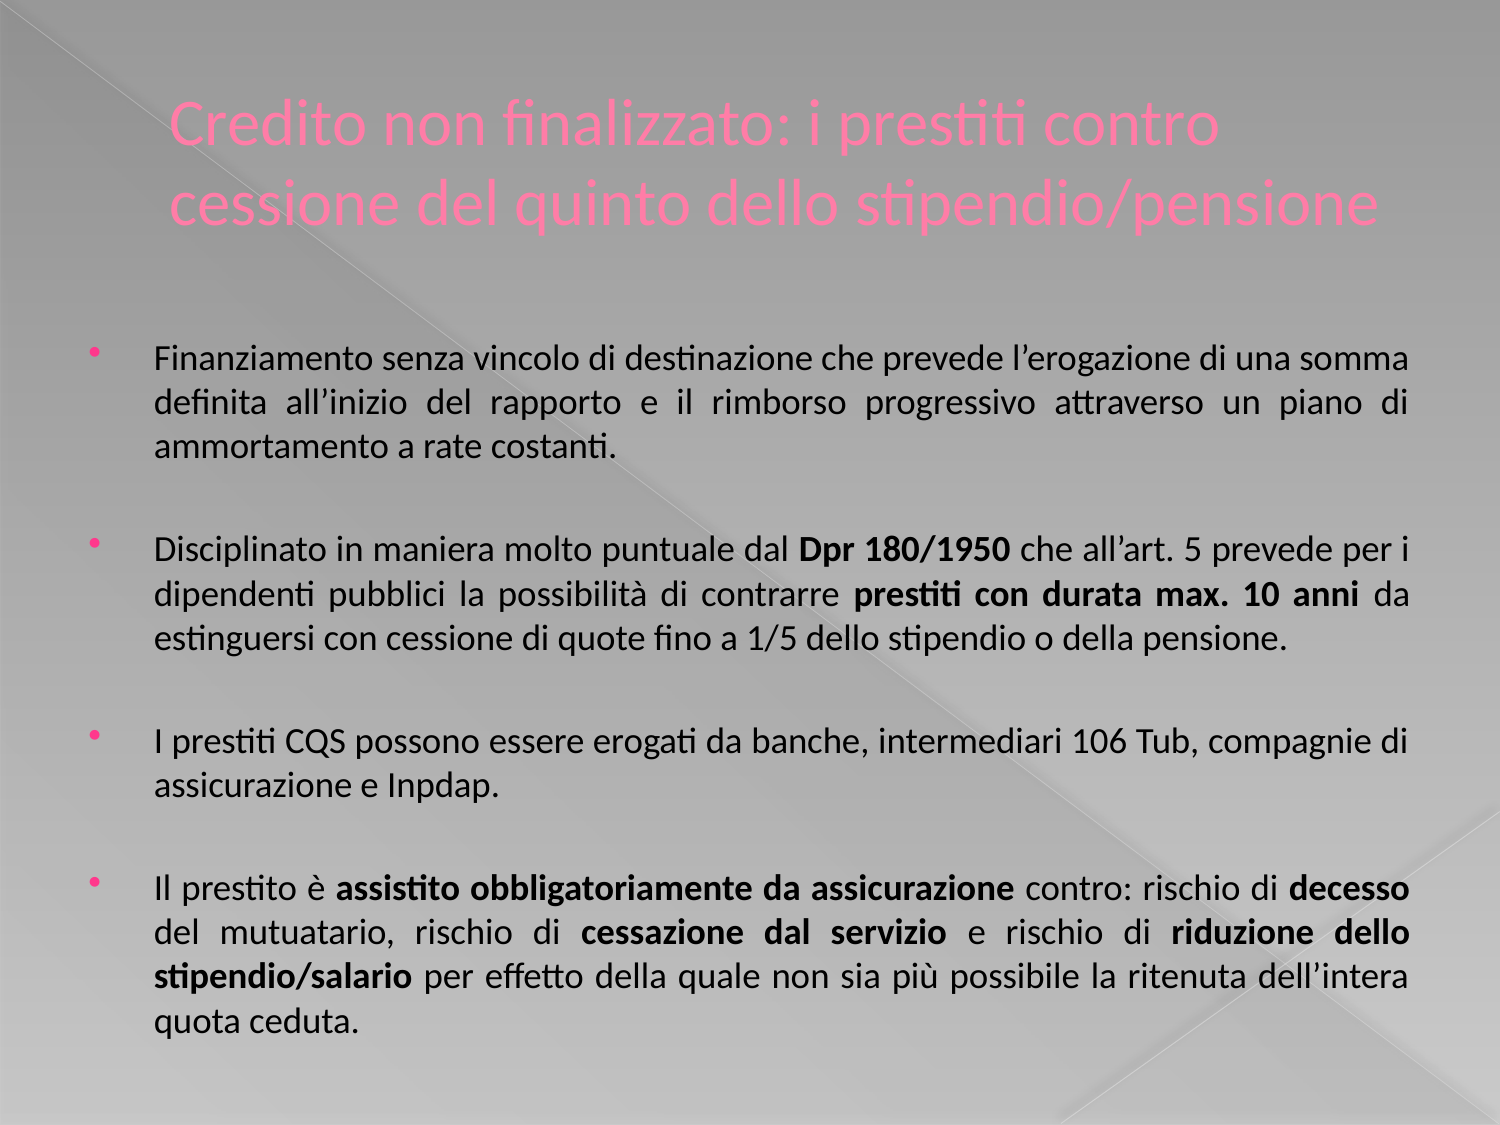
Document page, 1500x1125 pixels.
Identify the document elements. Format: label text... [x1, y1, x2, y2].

title Credito non finalizzato: i prestiti contro cessione del quinto dello stipendio/pensione [75, 43, 1425, 274]
list Finanziamento senza vincolo di destinazione che prevede l’erogazione di una somma definita all’inizio del rapporto e il rimborso progressivo attraverso un piano di ammortamento a rate costanti. Disciplinato in maniera molto puntuale dal Dpr 180/1950 che all’art. 5 prevede per i dipendenti pubblici la possibilità di contrarre prestiti con durata max. 10 anni da estinguersi con cessione di quote fino a 1/5 dello stipendio o della pensione. I prestiti CQS possono essere erogati da banche, intermediari 106 Tub, compagnie di assicurazione e Inpdap. Il prestito è assistito obbligatoriamente da assicurazione contro: rischio di decesso del mutuatario, rischio di cessazione dal servizio e rischio di riduzione dello stipendio/salario per effetto della quale non sia più possibile la ritenuta dell’intera quota ceduta. [75, 326, 1425, 1059]
